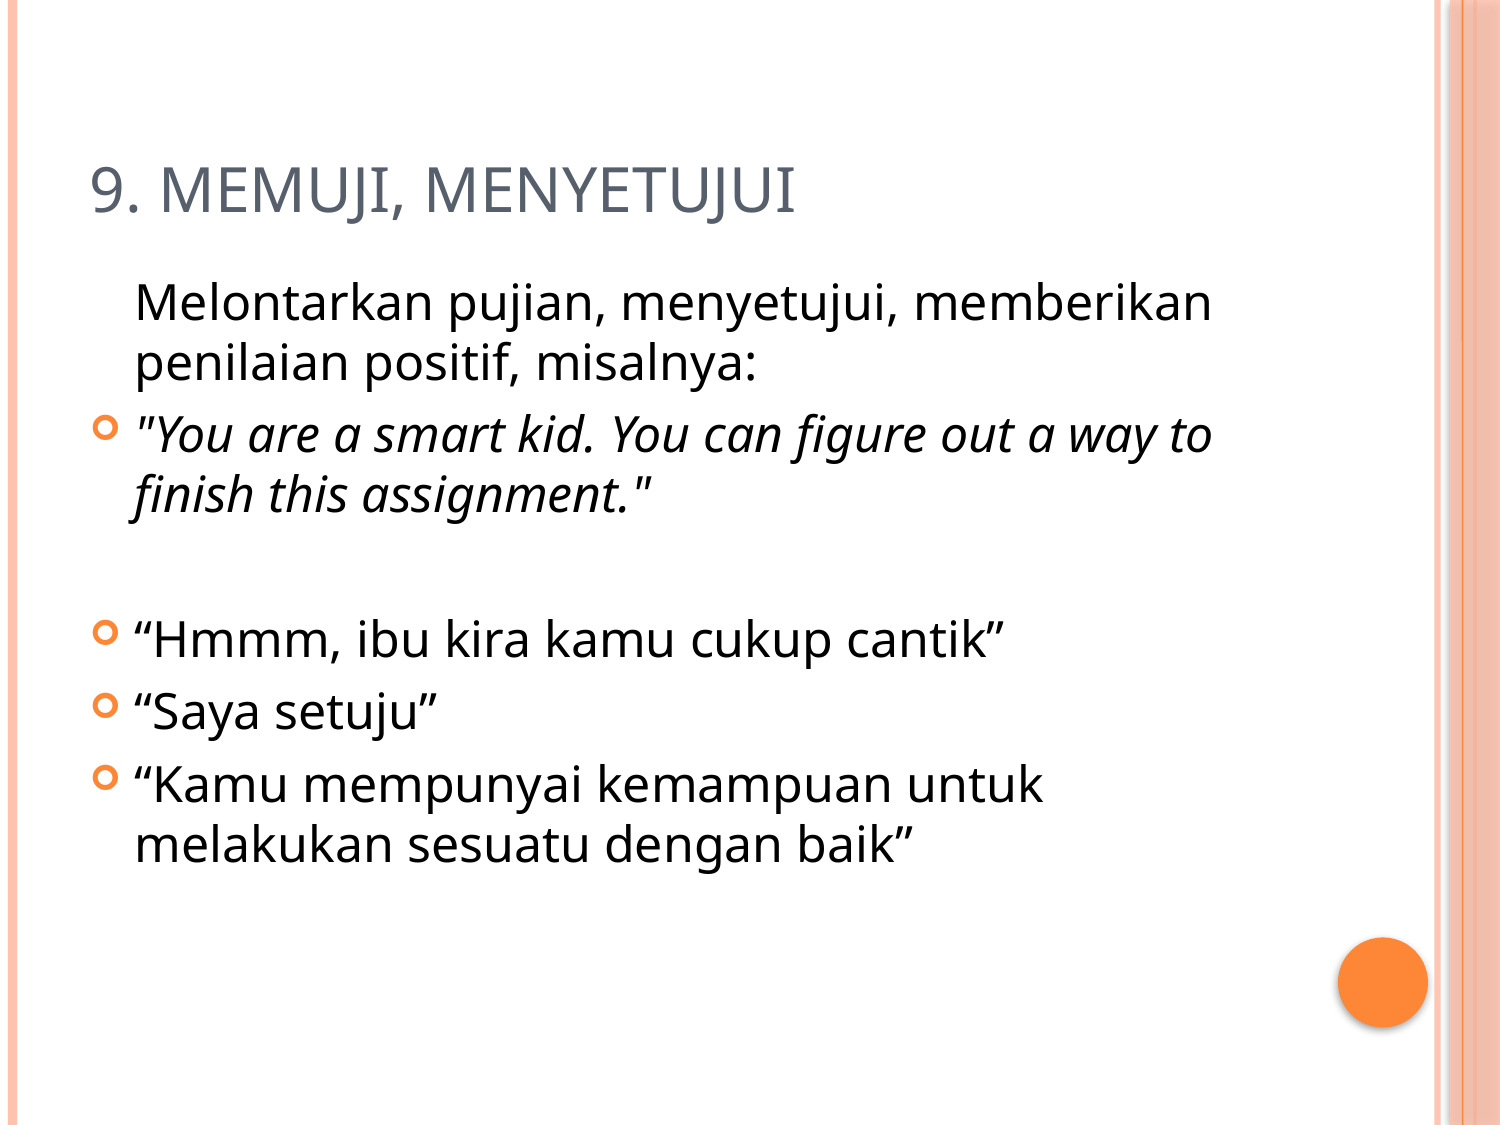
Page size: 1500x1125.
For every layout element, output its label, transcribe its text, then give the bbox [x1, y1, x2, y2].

title 9. Memuji, menyetujui [75, 45, 1300, 233]
list Melontarkan pujian, menyetujui, memberikan penilaian positif, misalnya: "You are a smart kid. You can figure out a way to finish this assignment." “Hmmm, ibu kira kamu cukup cantik” “Saya setuju” “Kamu mempunyai kemampuan untuk melakukan sesuatu dengan baik” [75, 262, 1300, 1062]
